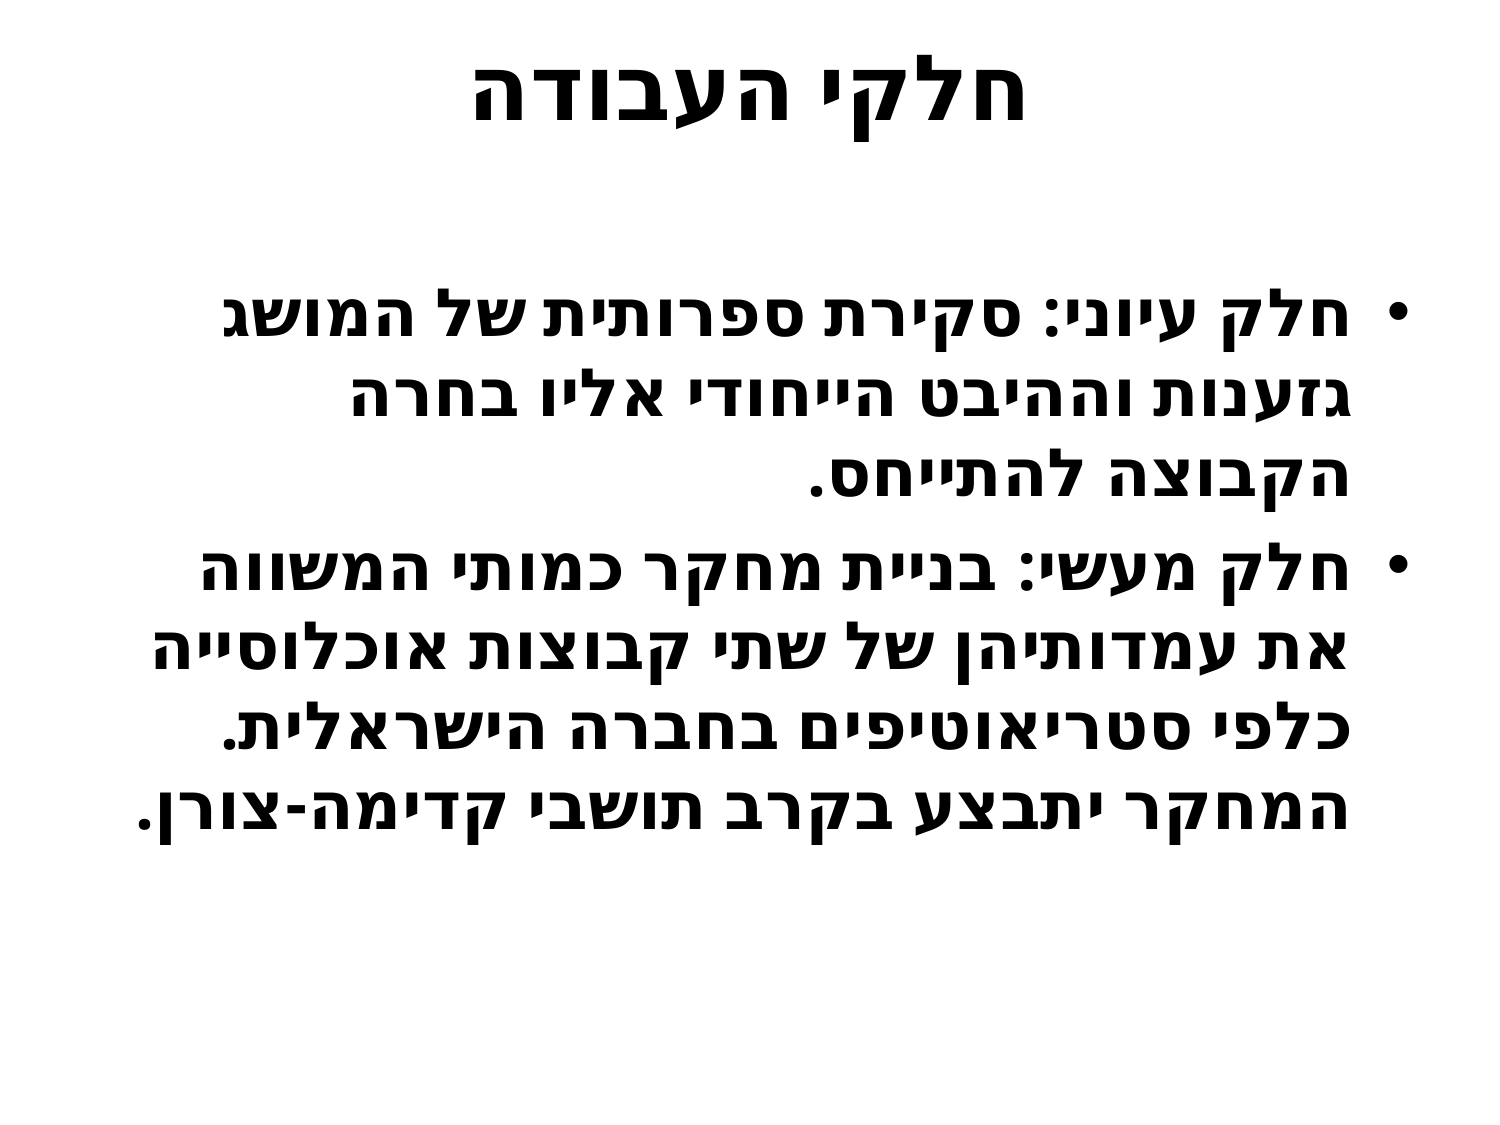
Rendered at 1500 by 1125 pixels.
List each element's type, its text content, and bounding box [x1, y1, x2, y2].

title חלקי העבודה [75, 45, 1425, 233]
list חלק עיוני: סקירת ספרותית של המושג גזענות וההיבט הייחודי אליו בחרה הקבוצה להתייחס. חלק מעשי: בניית מחקר כמותי המשווה את עמדותיהן של שתי קבוצות אוכלוסייה כלפי סטריאוטיפים בחברה הישראלית. המחקר יתבצע בקרב תושבי קדימה-צורן. [75, 262, 1425, 1005]
